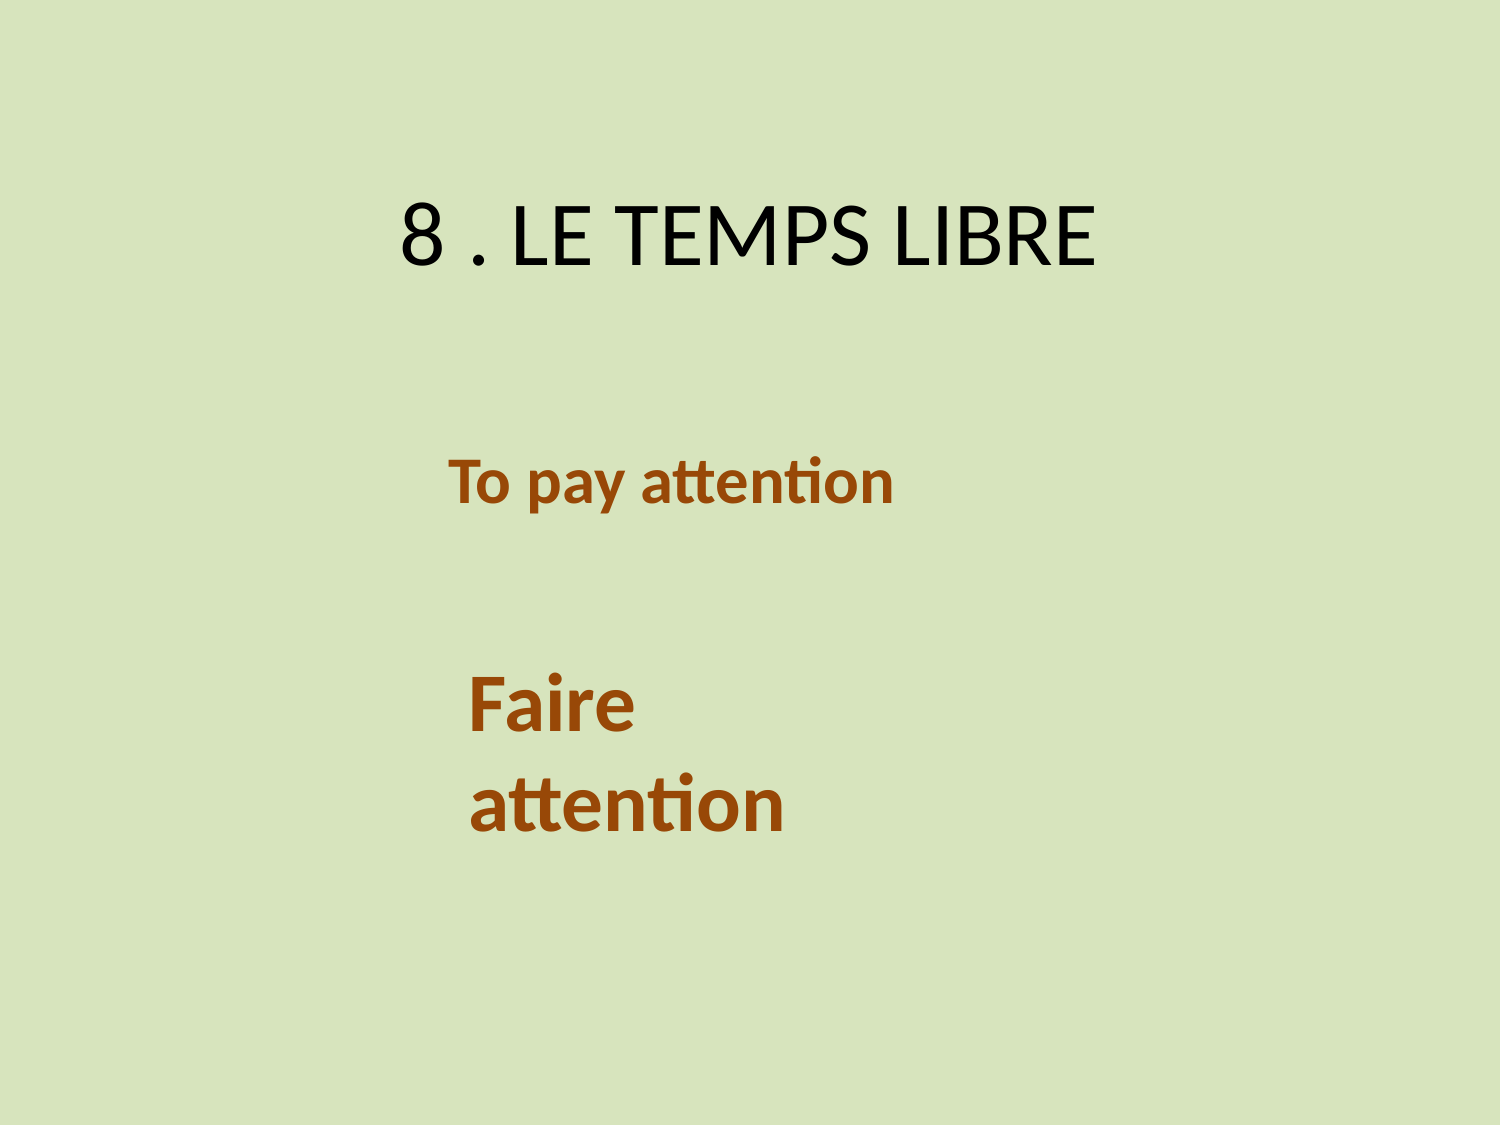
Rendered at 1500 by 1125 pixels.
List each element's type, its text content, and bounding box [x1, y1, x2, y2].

title 8 . LE TEMPS LIBRE [112, 108, 1388, 350]
subtitle To pay attention [146, 429, 1197, 588]
text_box Faire attention [453, 640, 931, 856]
